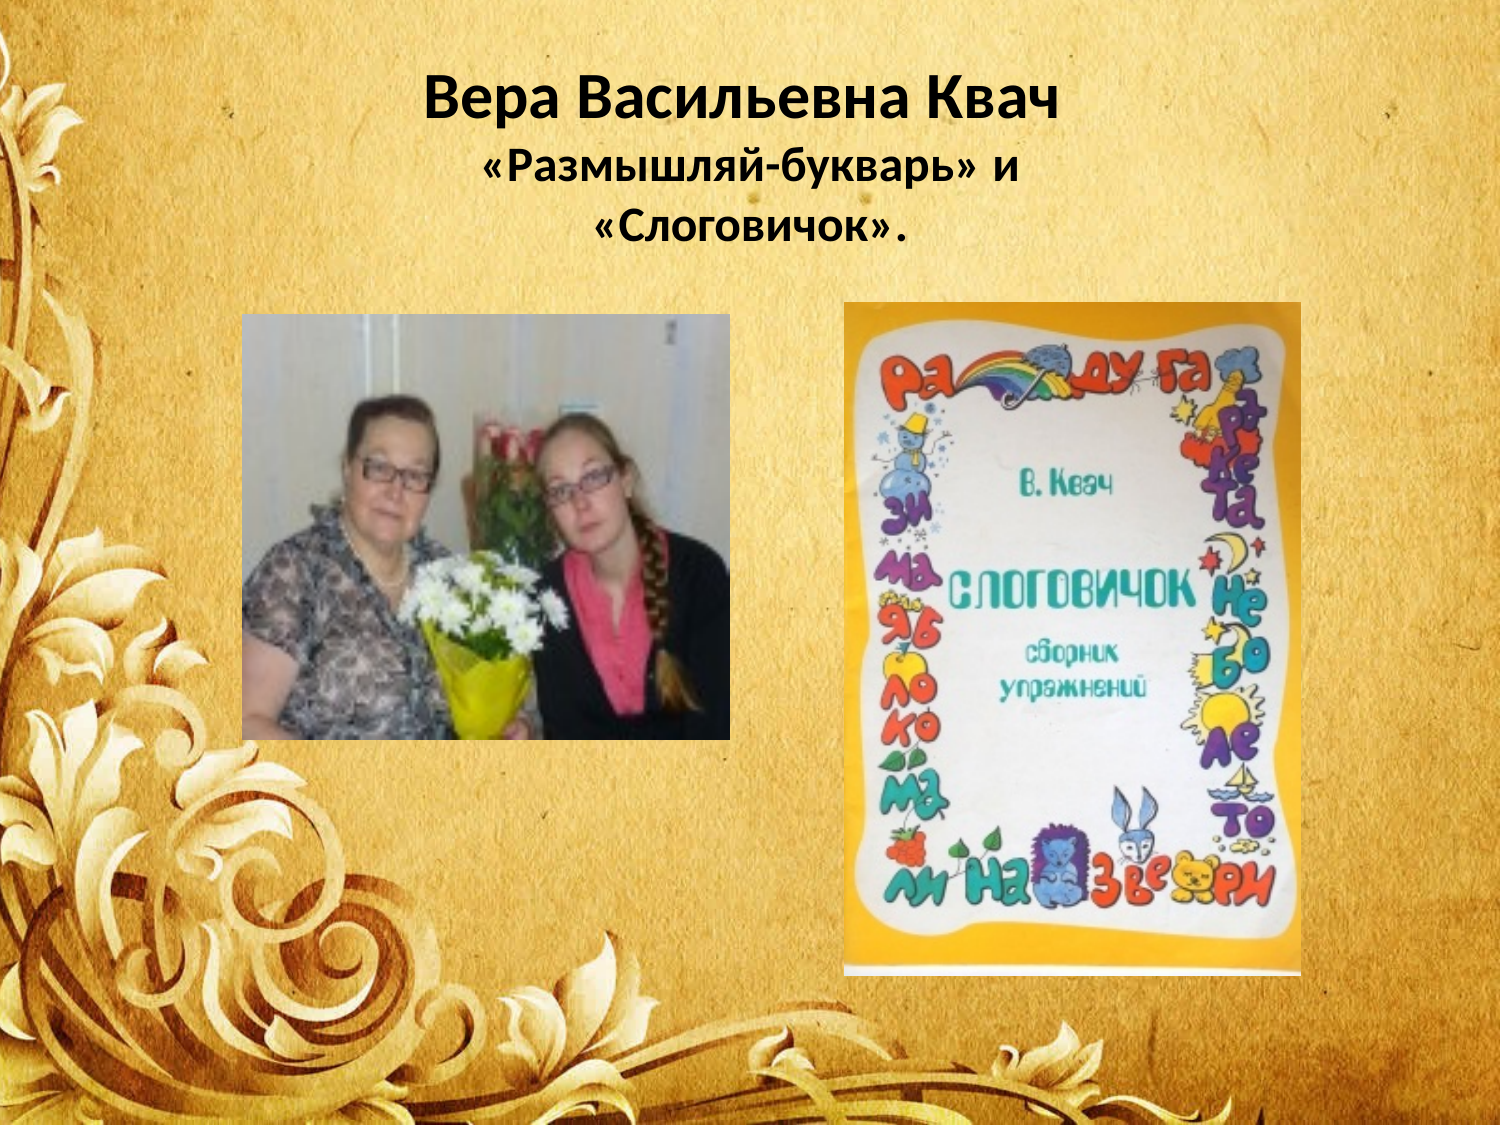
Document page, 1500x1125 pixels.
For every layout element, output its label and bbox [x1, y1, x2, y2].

picture [844, 302, 1302, 977]
list [0, 0, 1500, 1125]
picture [241, 314, 731, 740]
